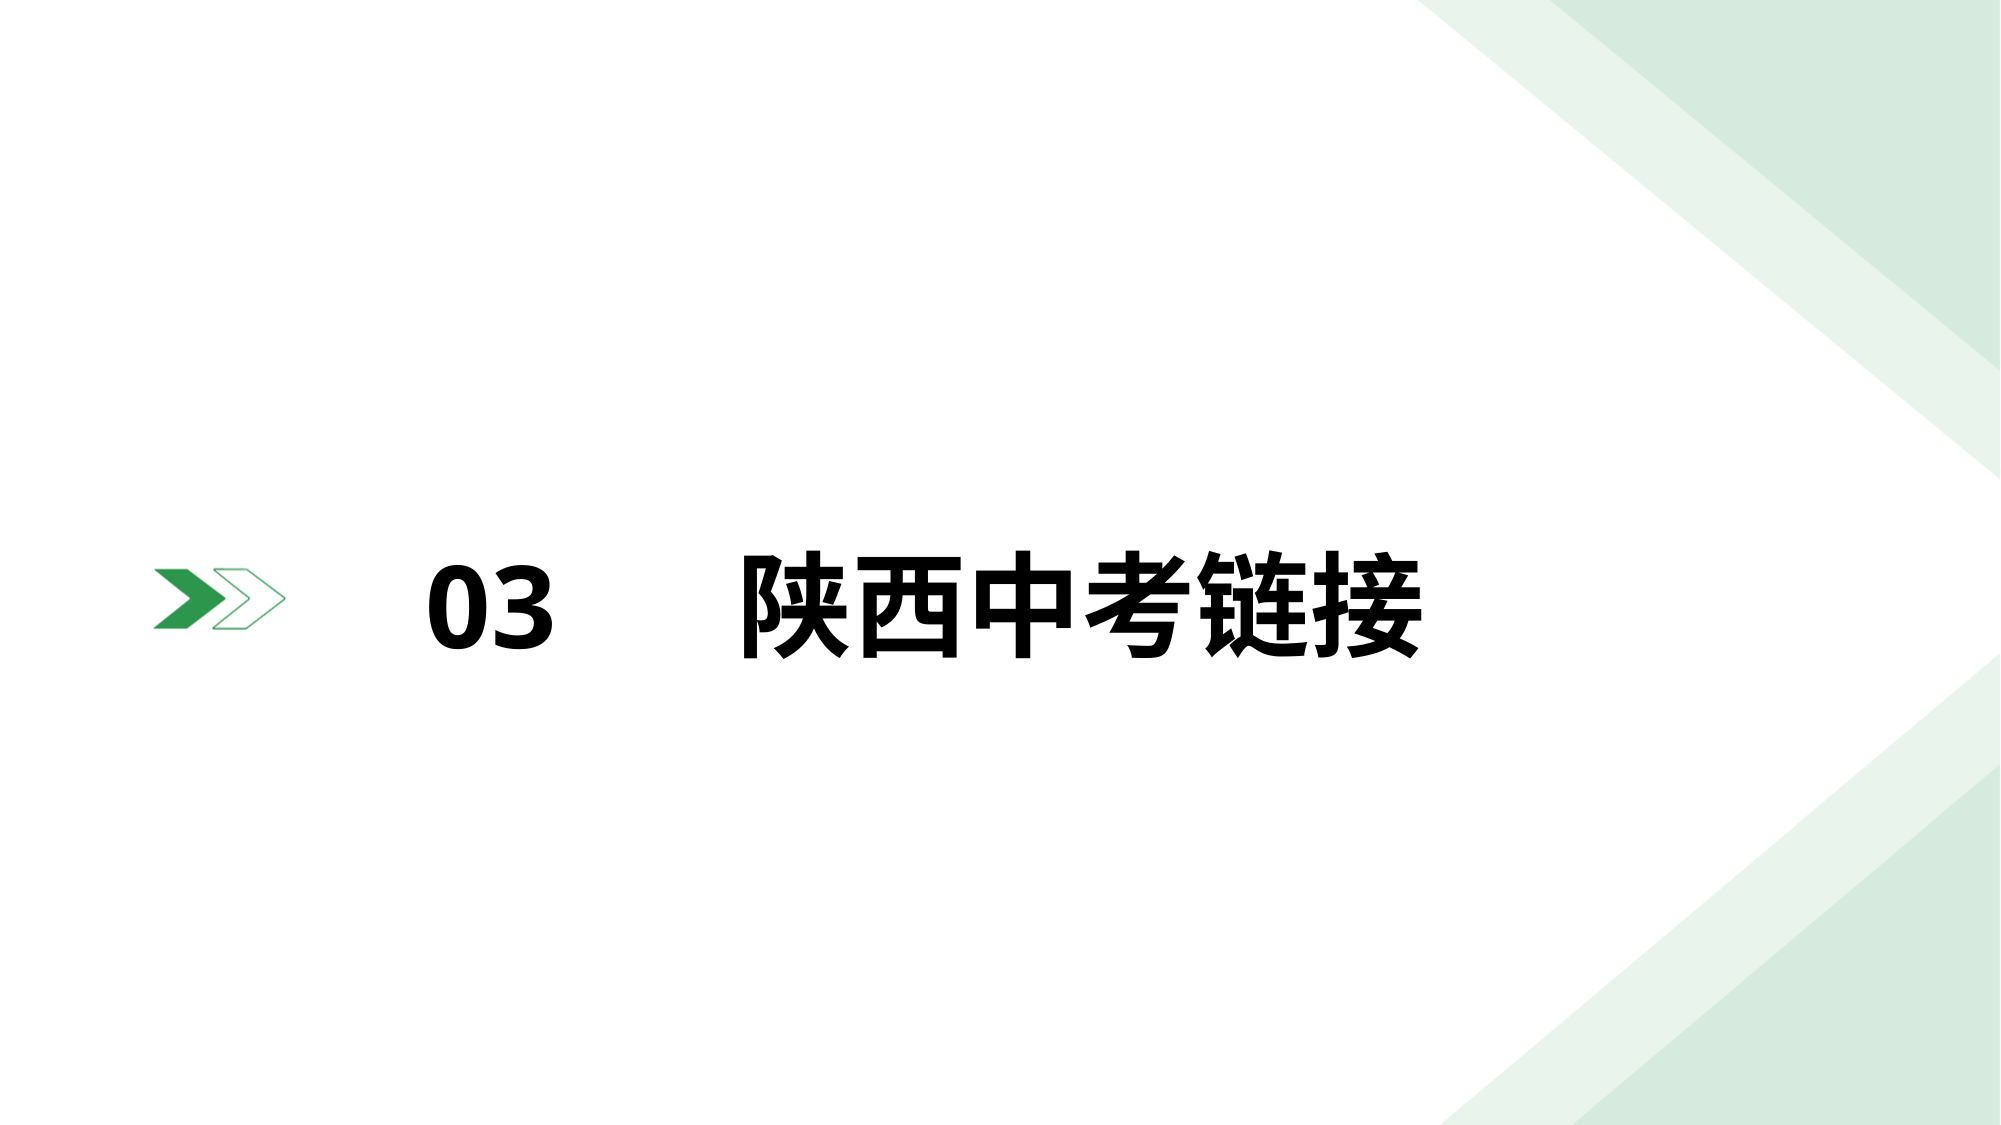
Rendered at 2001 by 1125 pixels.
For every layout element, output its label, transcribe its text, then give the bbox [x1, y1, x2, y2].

text_box 03 [323, 518, 659, 686]
text_box 陕西中考链接 [738, 518, 1970, 686]
picture [0, 0, 2000, 1125]
